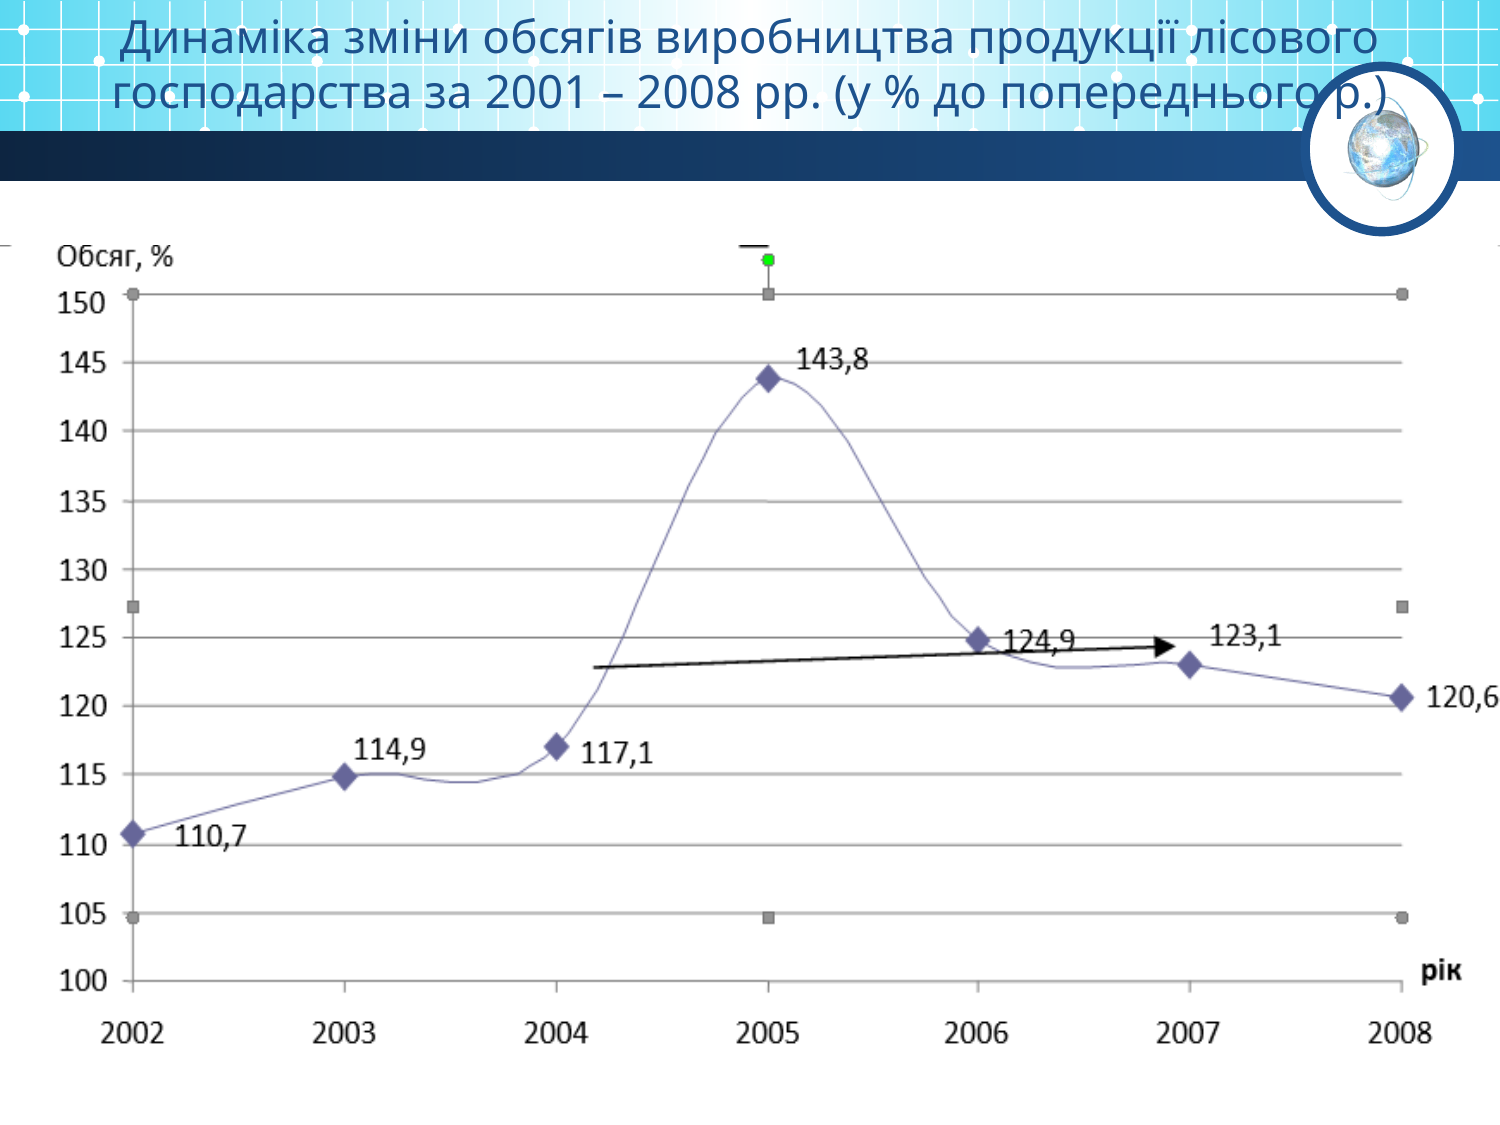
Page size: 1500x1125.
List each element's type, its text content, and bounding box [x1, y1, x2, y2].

picture [0, 245, 1500, 1125]
text_box Динаміка зміни обсягів виробництва продукції лісового господарства за 2001 – 2008 рр. (у % до попереднього р.) [0, 0, 1500, 125]
picture [1310, 125, 1454, 226]
